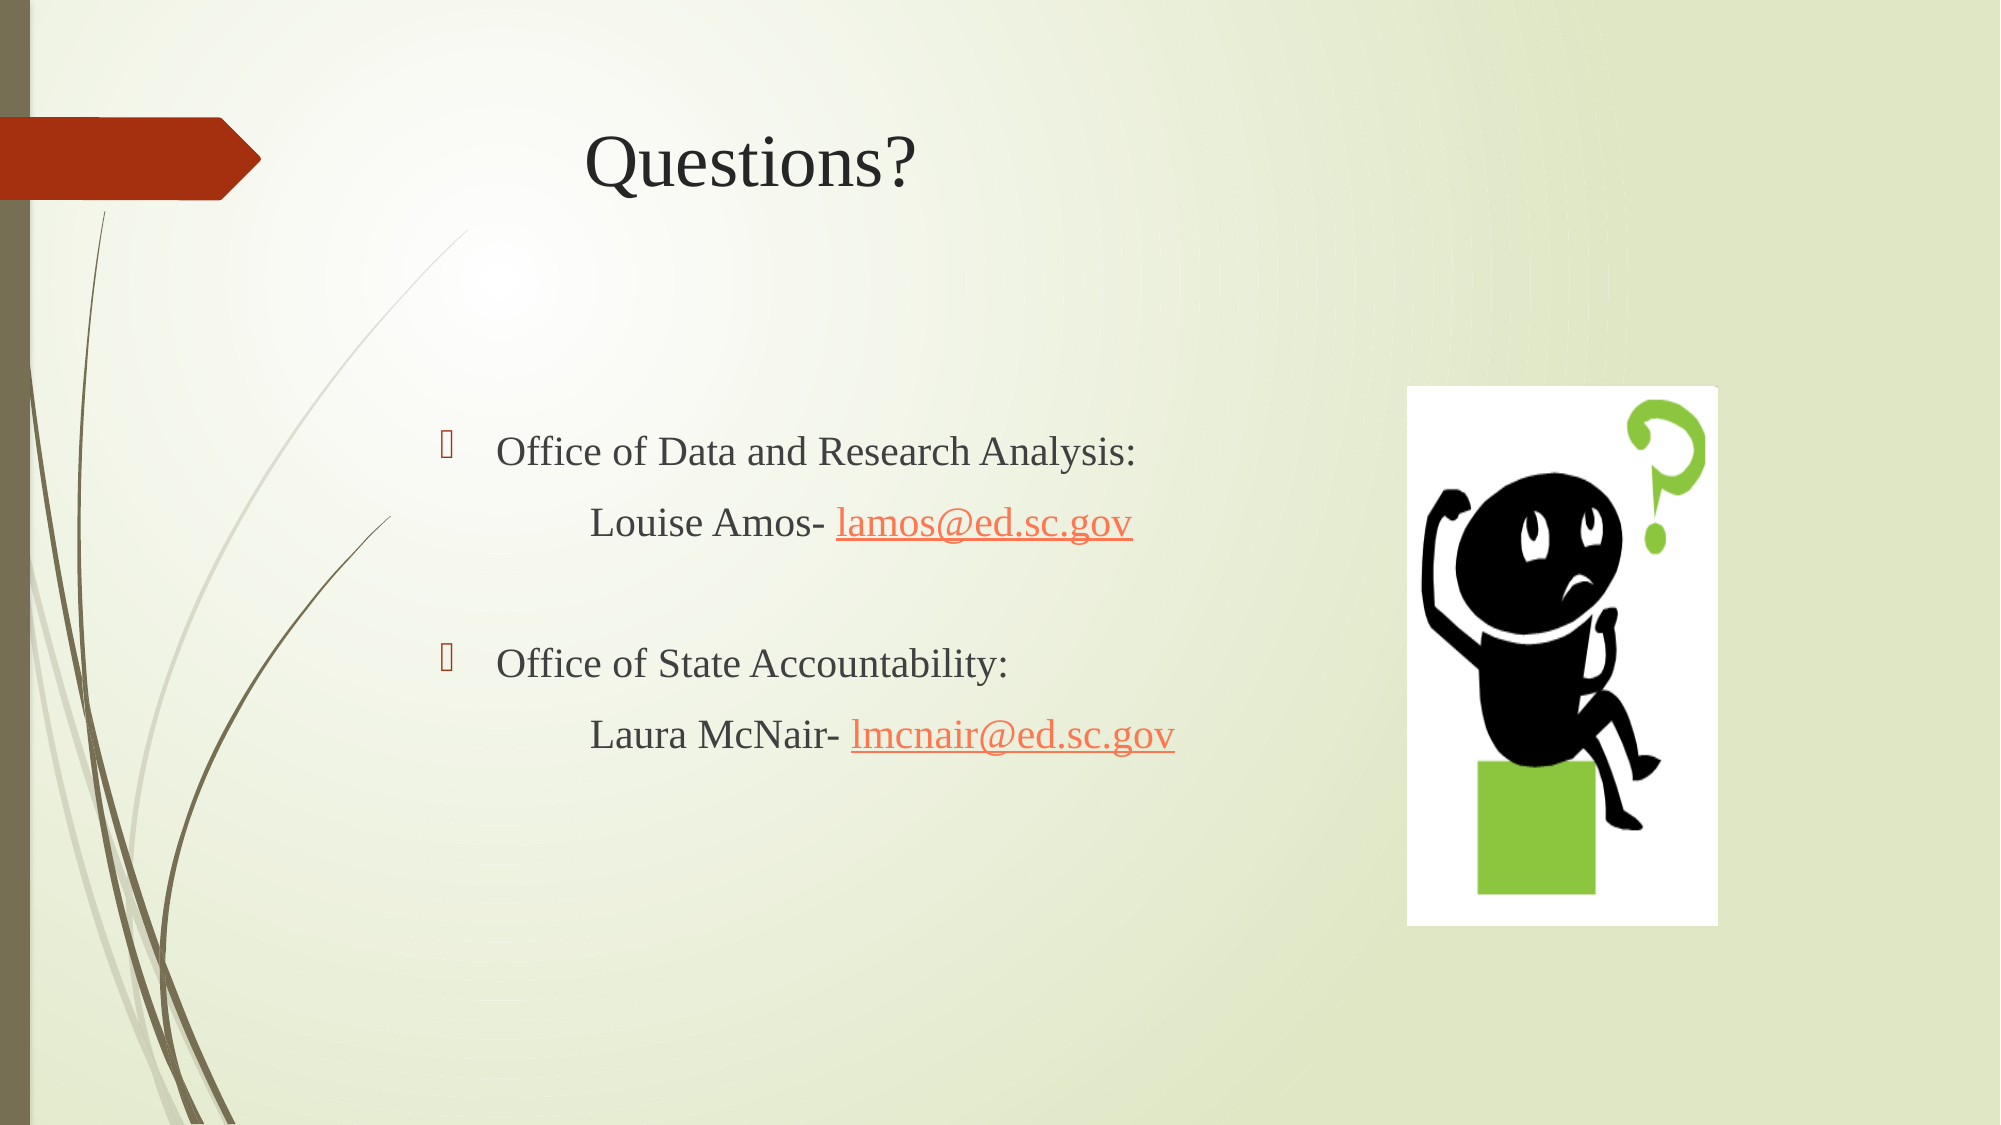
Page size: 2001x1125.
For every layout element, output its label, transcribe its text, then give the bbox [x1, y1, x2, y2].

list Office of Data and Research Analysis: Louise Amos- lamos@ed.sc.gov Office of State Accountability: Laura McNair- lmcnair@ed.sc.gov [424, 350, 1888, 970]
picture [1406, 386, 1718, 927]
title Questions? [569, 104, 1339, 246]
